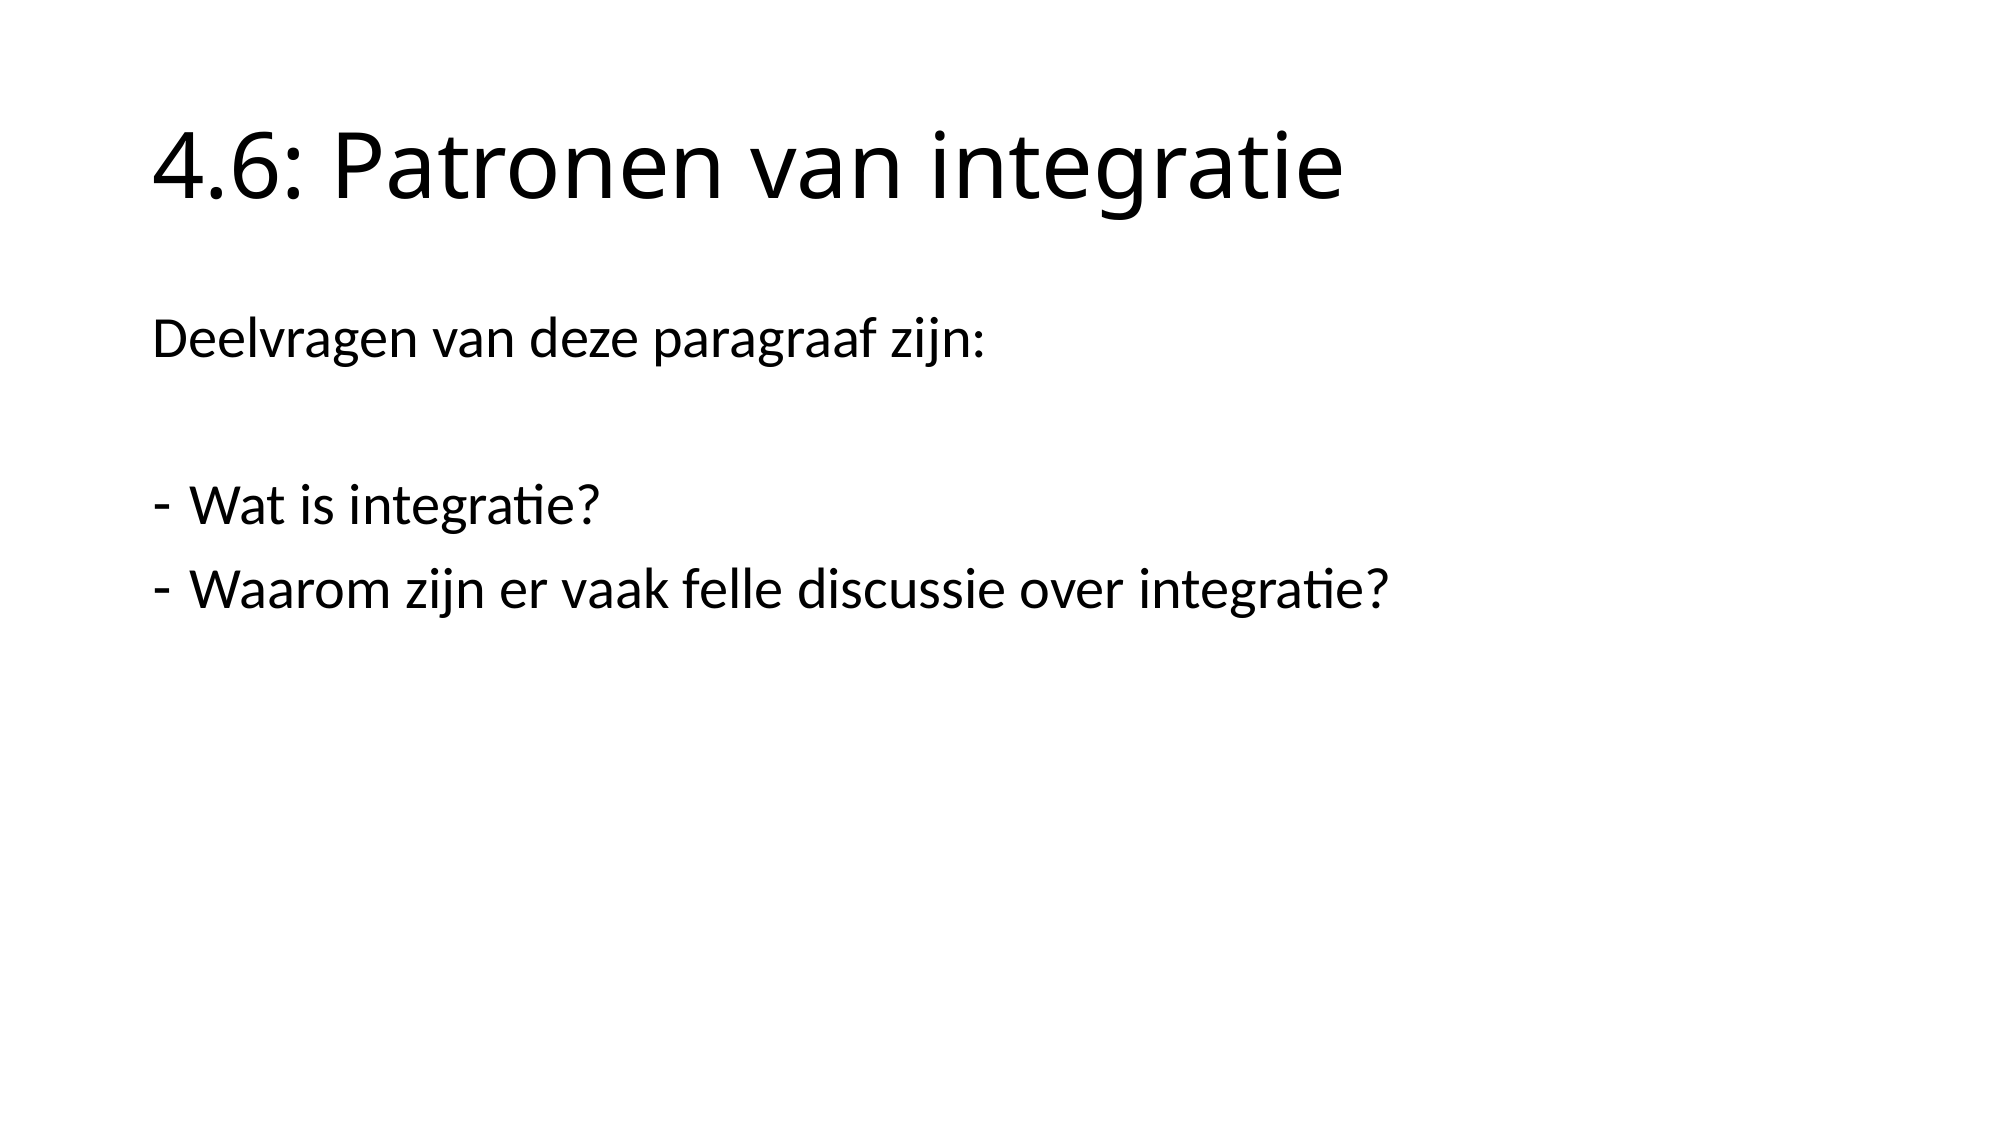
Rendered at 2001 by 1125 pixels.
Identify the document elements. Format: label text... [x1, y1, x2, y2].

list Deelvragen van deze paragraaf zijn: Wat is integratie? Waarom zijn er vaak felle discussie over integratie? [137, 299, 1863, 1014]
title 4.6: Patronen van integratie [137, 59, 1863, 278]
